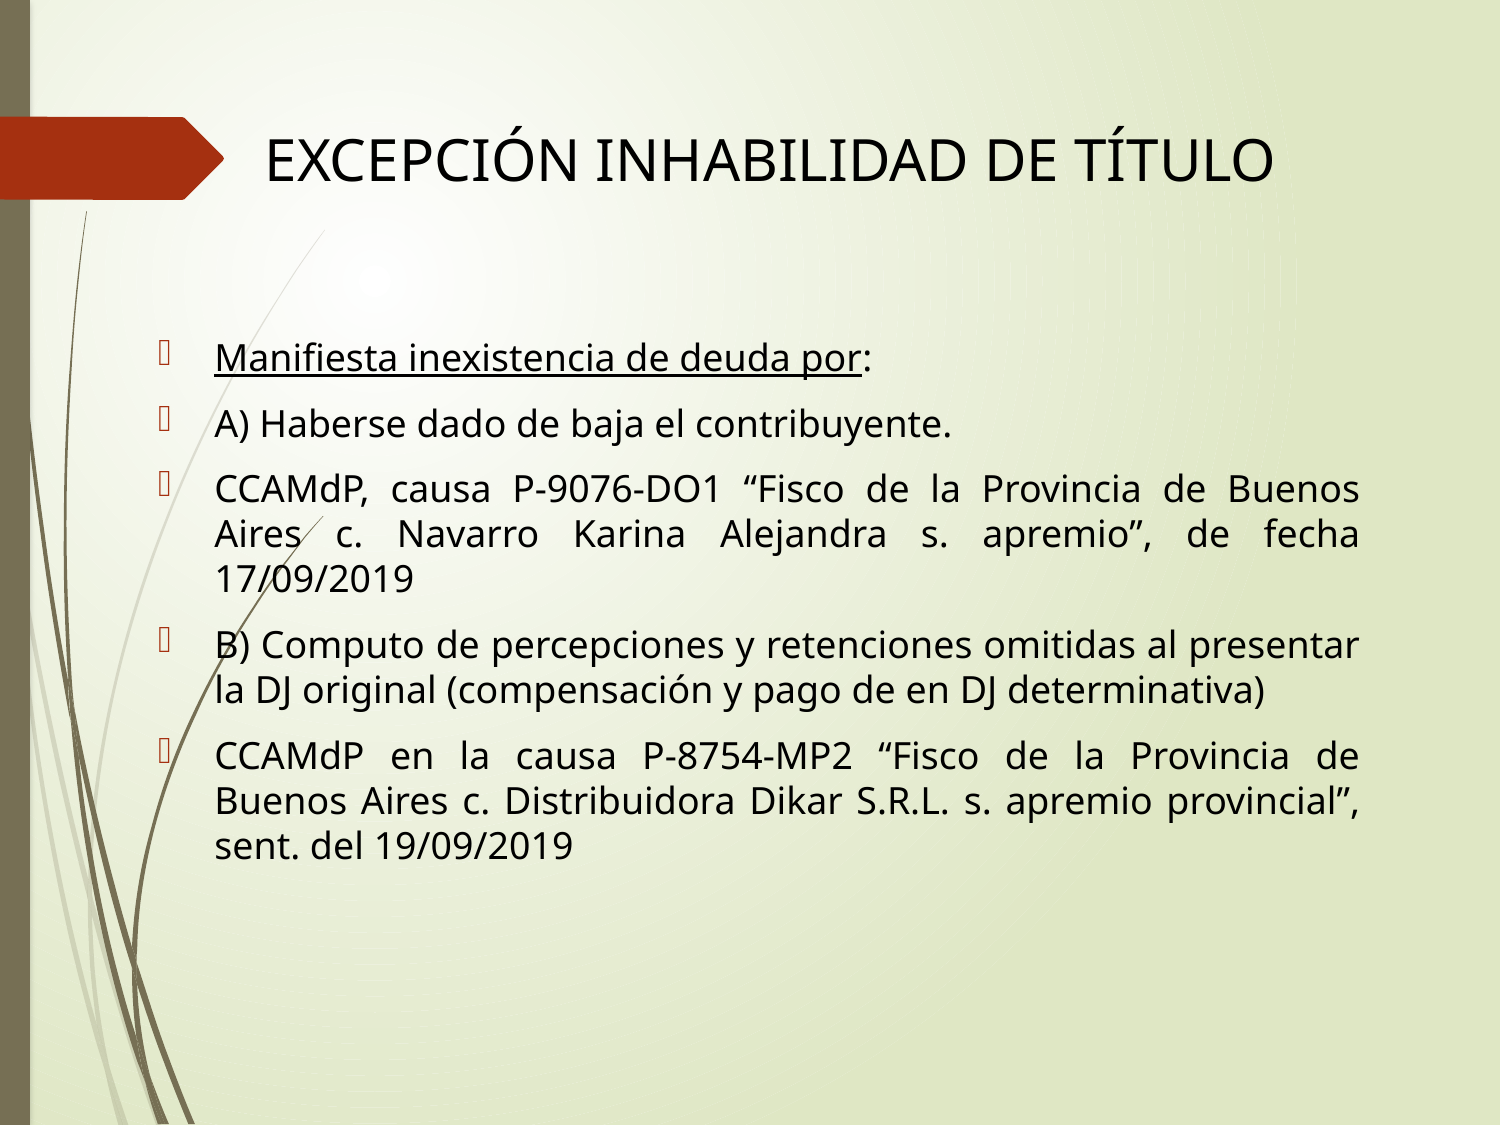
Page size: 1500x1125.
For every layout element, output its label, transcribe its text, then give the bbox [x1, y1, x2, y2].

title Excepción Inhabilidad de título [230, 116, 1312, 326]
list Manifiesta inexistencia de deuda por: A) Haberse dado de baja el contribuyente. CCAMdP, causa P-9076-DO1 “Fisco de la Provincia de Buenos Aires c. Navarro Karina Alejandra s. apremio”, de fecha 17/09/2019 B) Computo de percepciones y retenciones omitidas al presentar la DJ original (compensación y pago de en DJ determinativa) CCAMdP en la causa P-8754-MP2 “Fisco de la Provincia de Buenos Aires c. Distribuidora Dikar S.R.L. s. apremio provincial”, sent. del 19/09/2019 [143, 326, 1376, 1012]
